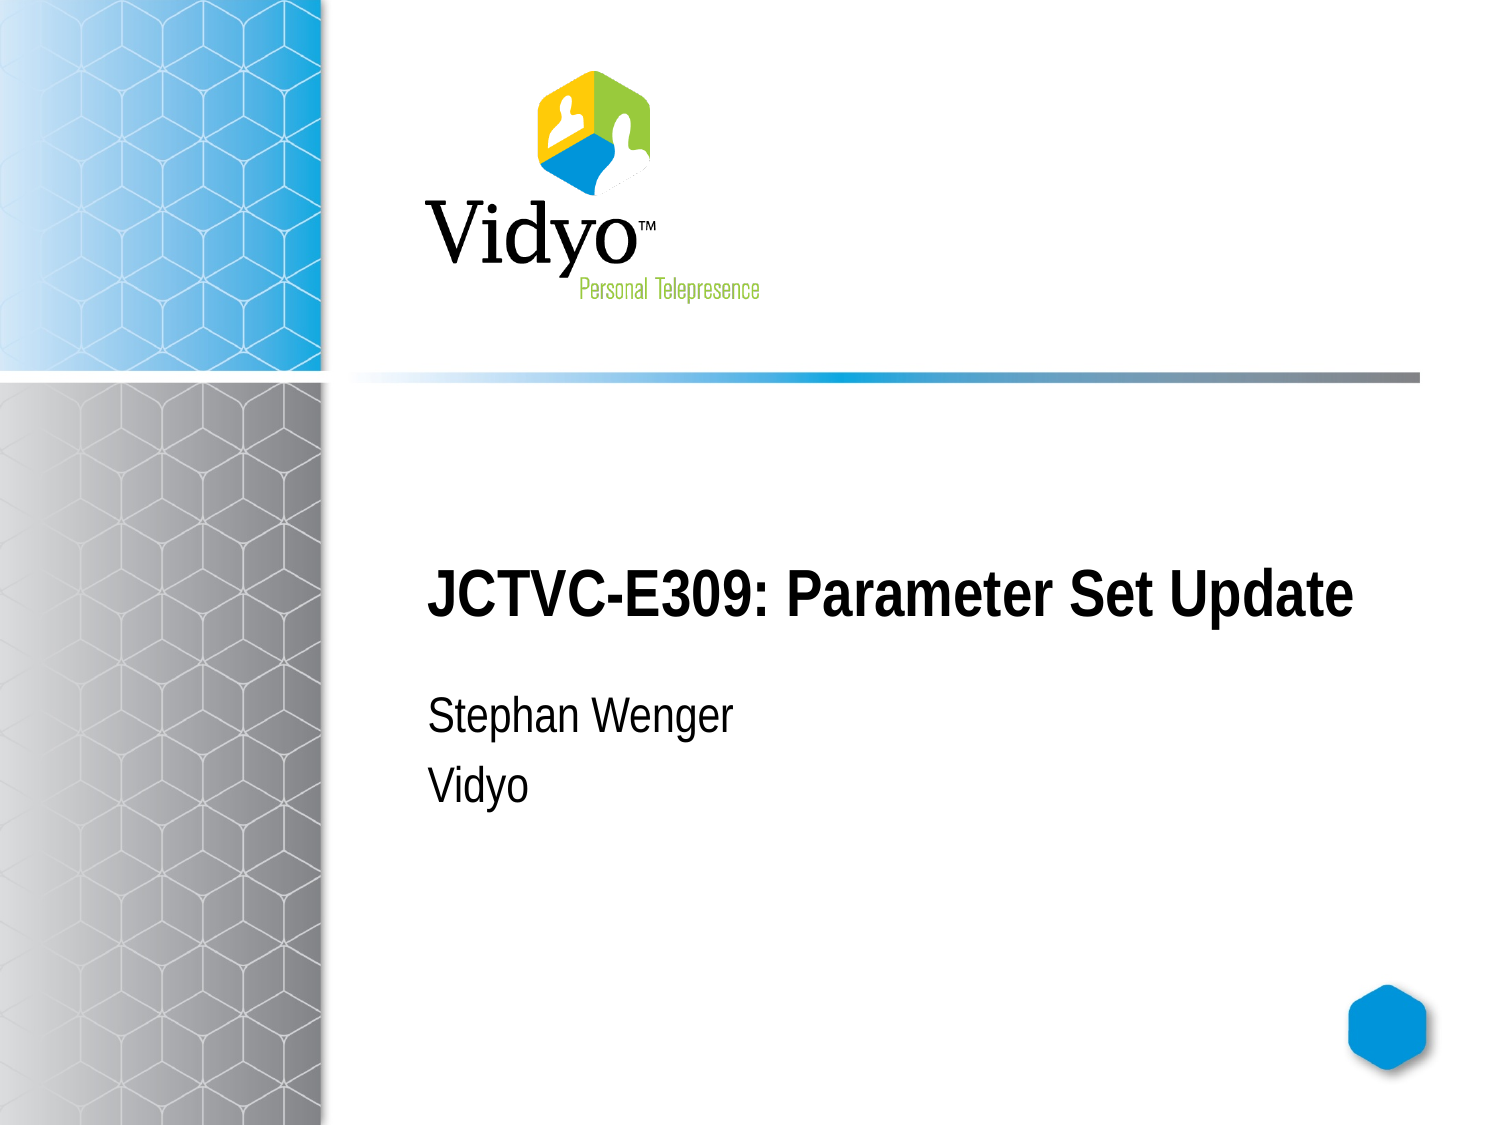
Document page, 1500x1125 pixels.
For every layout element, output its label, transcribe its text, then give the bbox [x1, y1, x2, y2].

picture [0, 0, 1438, 1125]
subtitle Stephan Wenger Vidyo [412, 674, 1338, 963]
title JCTVC-E309: Parameter Set Update [412, 396, 1388, 638]
picture [425, 71, 759, 304]
picture [1337, 974, 1442, 1086]
